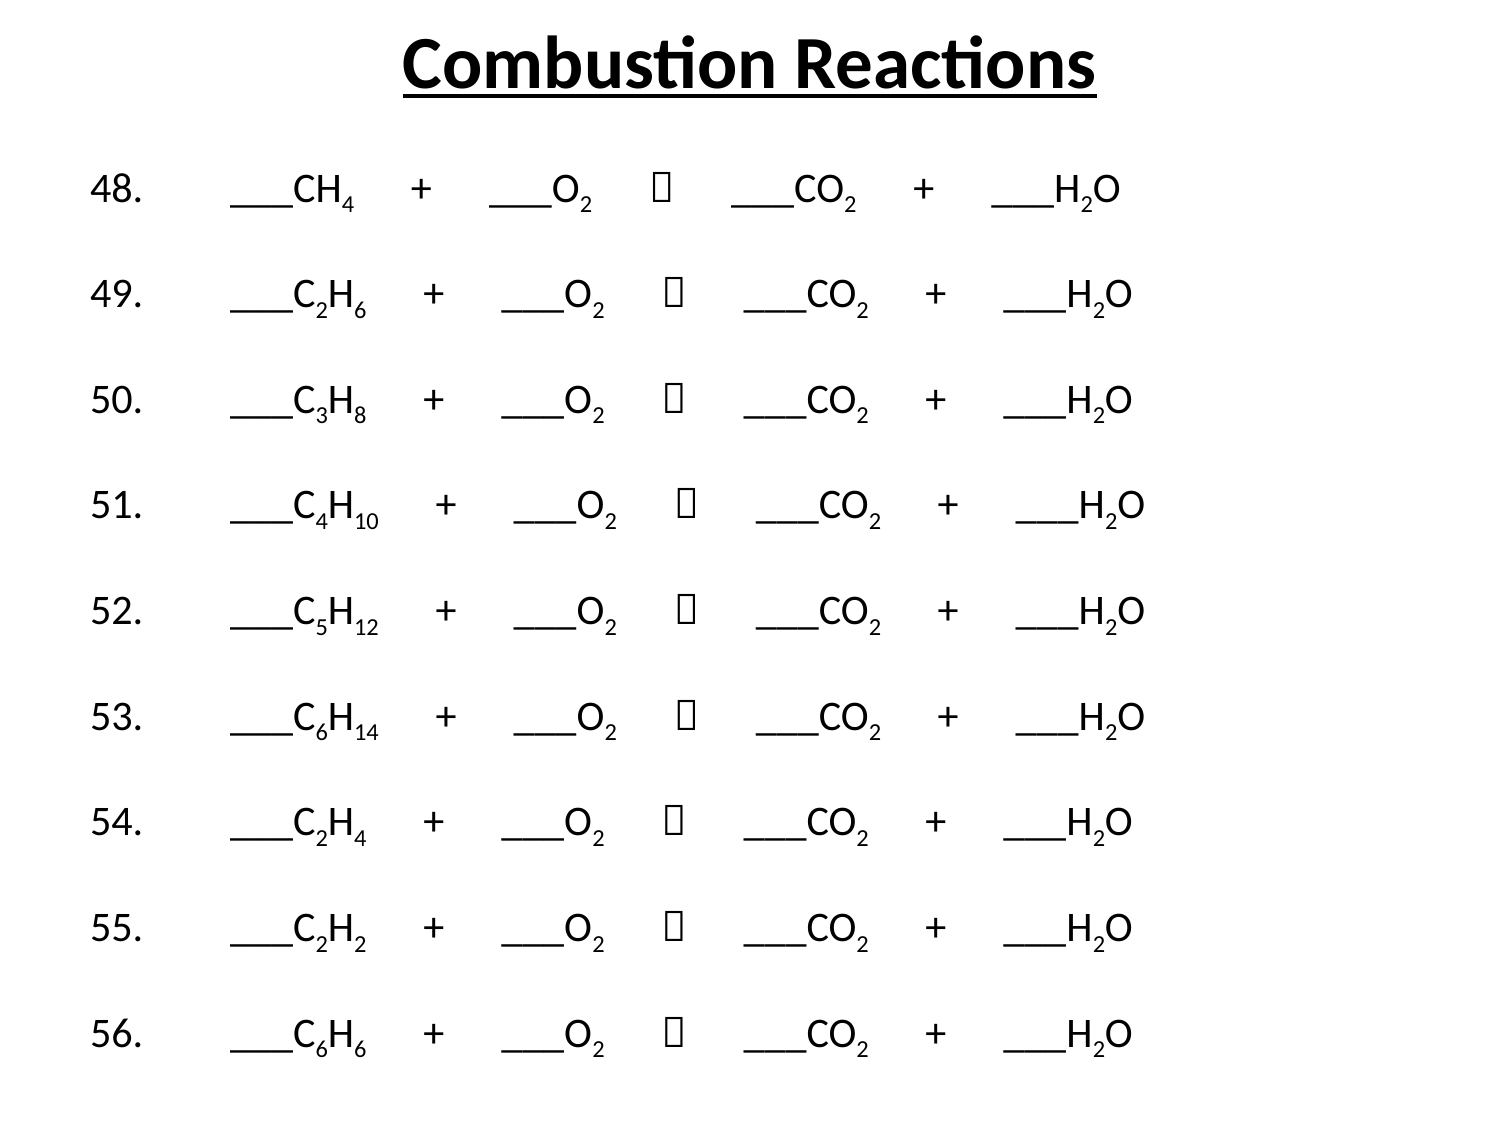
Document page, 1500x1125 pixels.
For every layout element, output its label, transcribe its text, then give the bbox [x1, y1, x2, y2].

list 48. ___CH4 + ___O2  ___CO2 + ___H2O 49. ___C2H6 + ___O2  ___CO2 + ___H2O 50. ___C3H8 + ___O2  ___CO2 + ___H2O 51. ___C4H10 + ___O2  ___CO2 + ___H2O 52. ___C5H12 + ___O2  ___CO2 + ___H2O 53. ___C6H14 + ___O2  ___CO2 + ___H2O 54. ___C2H4 + ___O2  ___CO2 + ___H2O 55. ___C2H2 + ___O2  ___CO2 + ___H2O 56. ___C6H6 + ___O2  ___CO2 + ___H2O [75, 112, 1425, 1088]
title Combustion Reactions [75, 0, 1425, 112]
